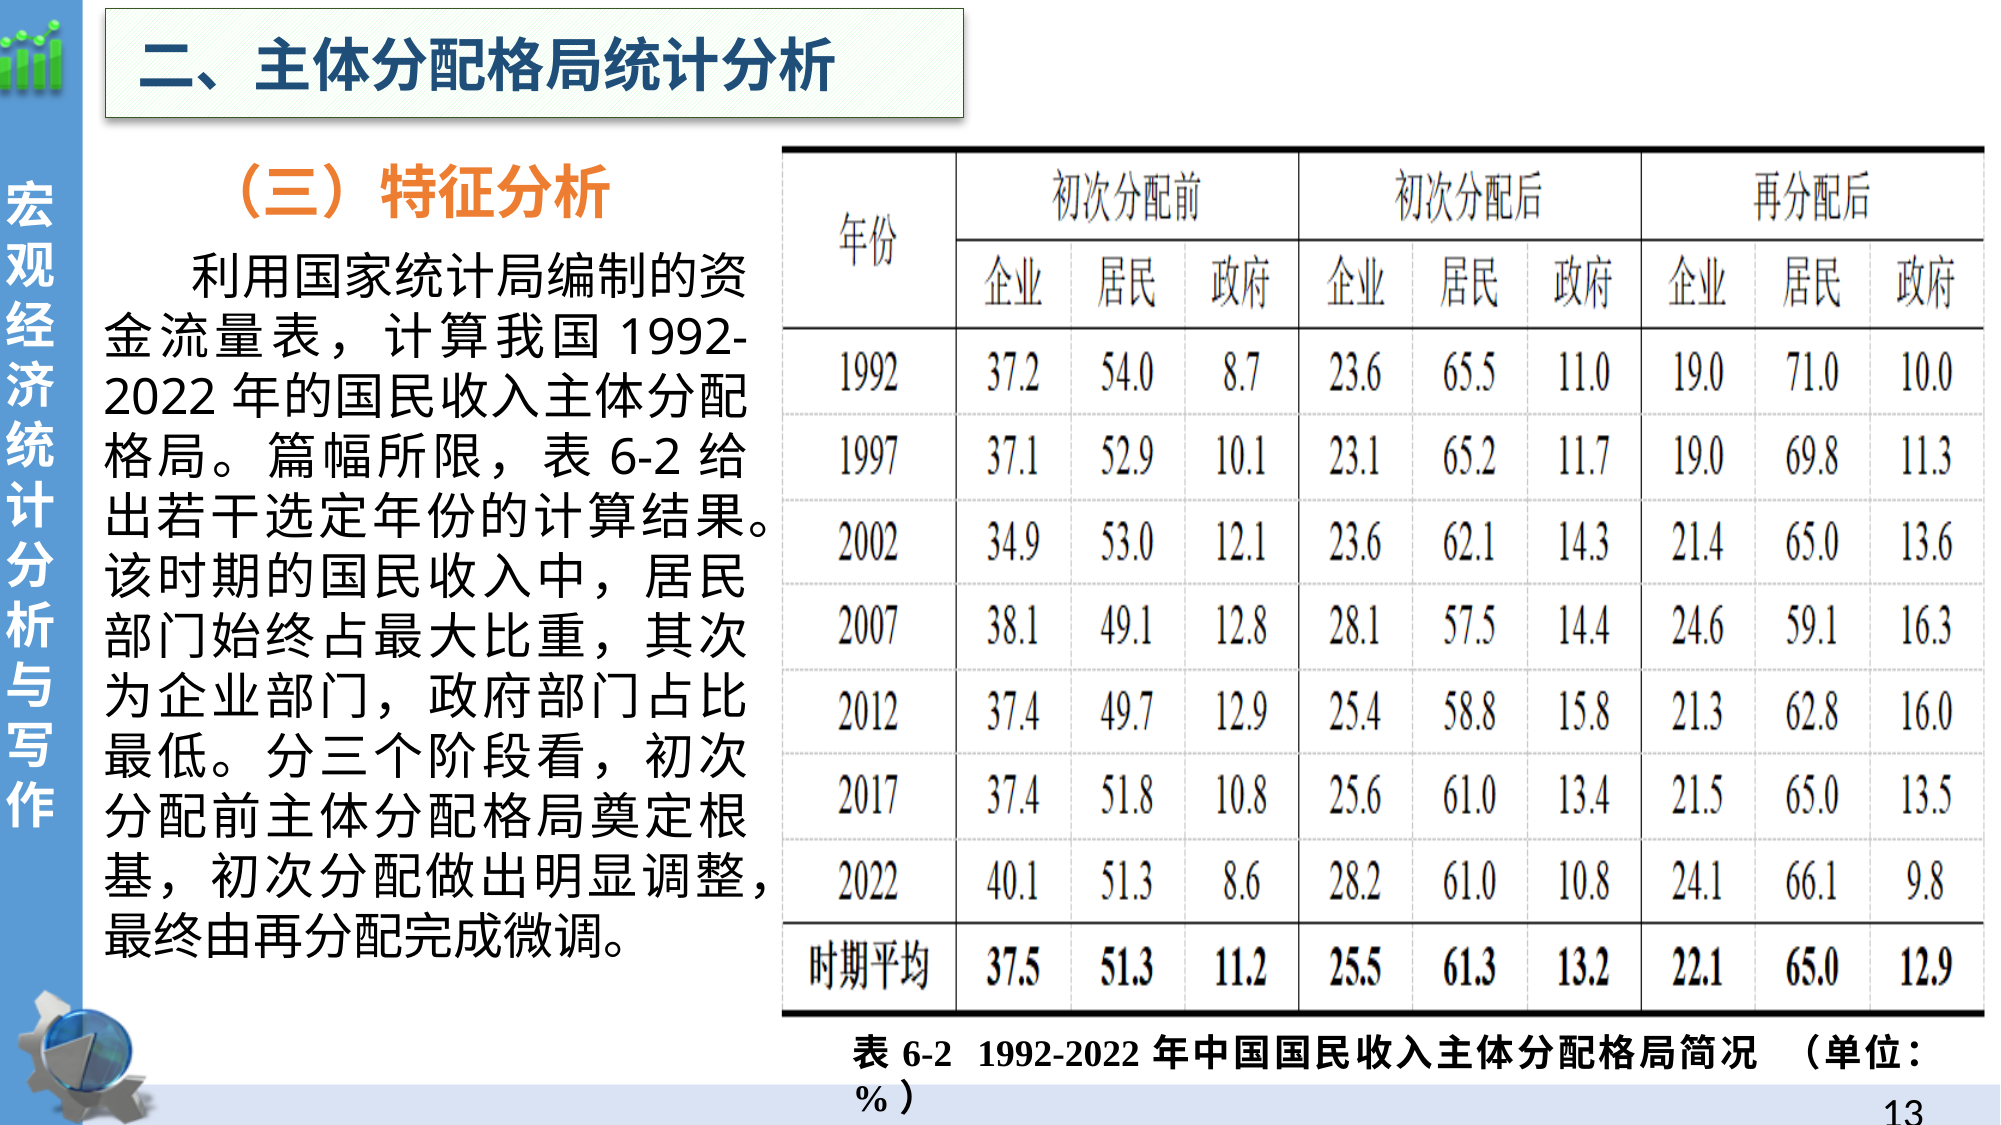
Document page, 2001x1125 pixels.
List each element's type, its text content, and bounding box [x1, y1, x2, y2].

text_box 表6-2 1992-2022年中国国民收入主体分配格局简况 （单位：%） [837, 1022, 1968, 1125]
text_box （三）特征分析 [139, 130, 641, 223]
text_box 利用国家统计局编制的资金流量表，计算我国1992-2022年的国民收入主体分配格局。篇幅所限，表6-2给出若干选定年份的计算结果。该时期的国民收入中，居民部门始终占最大比重，其次为企业部门，政府部门占比最低。分三个阶段看，初次分配前主体分配格局奠定根基，初次分配做出明显调整，最终由再分配完成微调。 [88, 237, 764, 972]
text_box 二、主体分配格局统计分析 [104, 8, 964, 118]
picture [0, 0, 2001, 1125]
